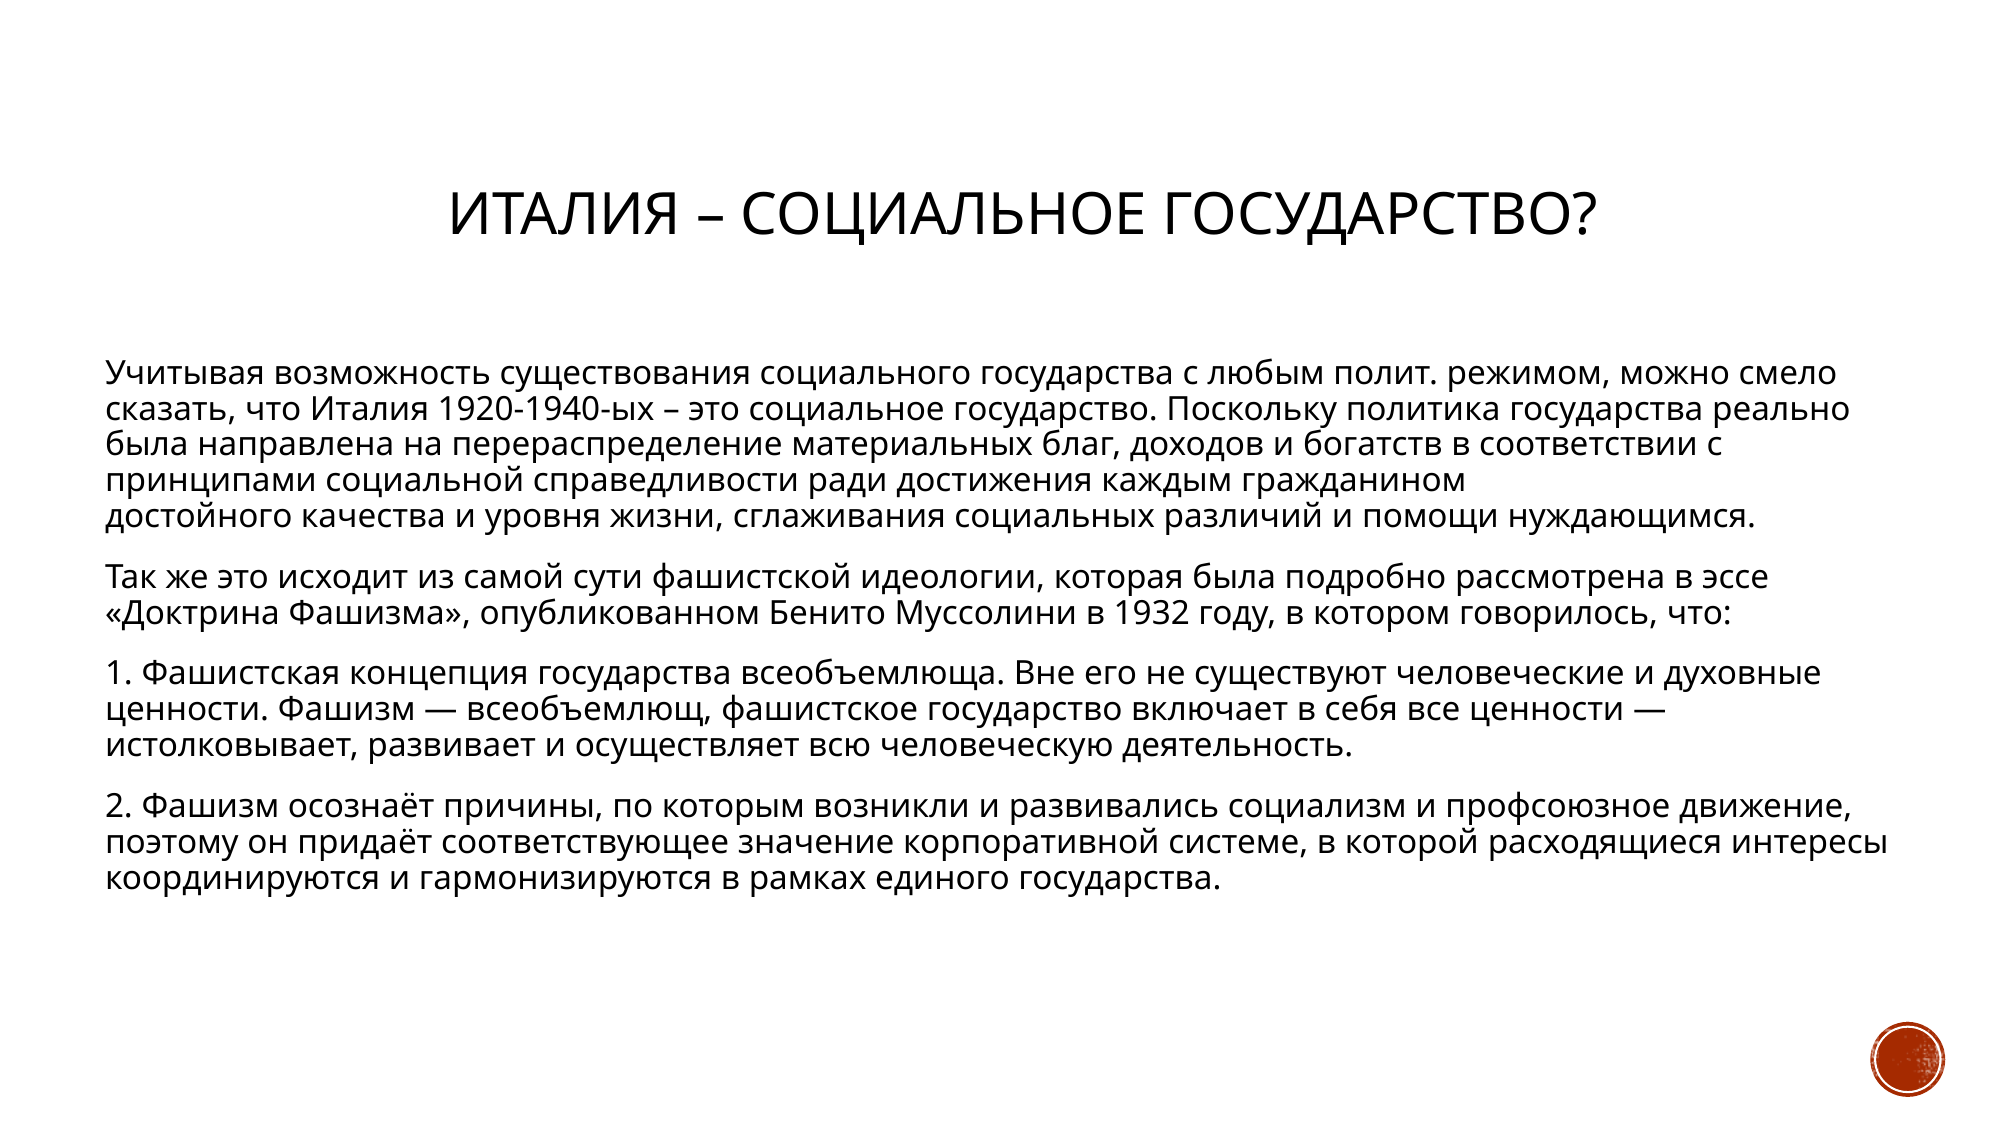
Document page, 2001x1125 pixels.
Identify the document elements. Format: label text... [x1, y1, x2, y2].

list Учитывая возможность существования социального государства с любым полит. режимом, можно смело сказать, что Италия 1920-1940-ых – это социальное государство. Поскольку политика государства реально была направлена на перераспределение материальных благ, доходов и богатств в соответствии с принципами социальной справедливости ради достижения каждым гражданином достойного качества и уровня жизни, сглаживания социальных различий и помощи нуждающимся. Так же это исходит из самой сути фашистской идеологии, которая была подробно рассмотрена в эссе «Доктрина Фашизма», опубликованном Бенито Муссолини в 1932 году, в котором говорилось, что: 1. Фашистская концепция государства всеобъемлюща. Вне его не существуют человеческие и духовные ценности. Фашизм — всеобъемлющ, фашистское государство включает в себя все ценности — истолковывает, развивает и осуществляет всю человеческую деятельность. 2. Фашизм осознаёт причины, по которым возникли и развивались социализм и профсоюзное движение, поэтому он придаёт соответствующее значение корпоративной системе, в которой расходящиеся интересы координируются и гармонизируются в рамках единого государства. [90, 348, 1936, 1013]
title Италия – социальное государство? [110, 83, 1936, 348]
